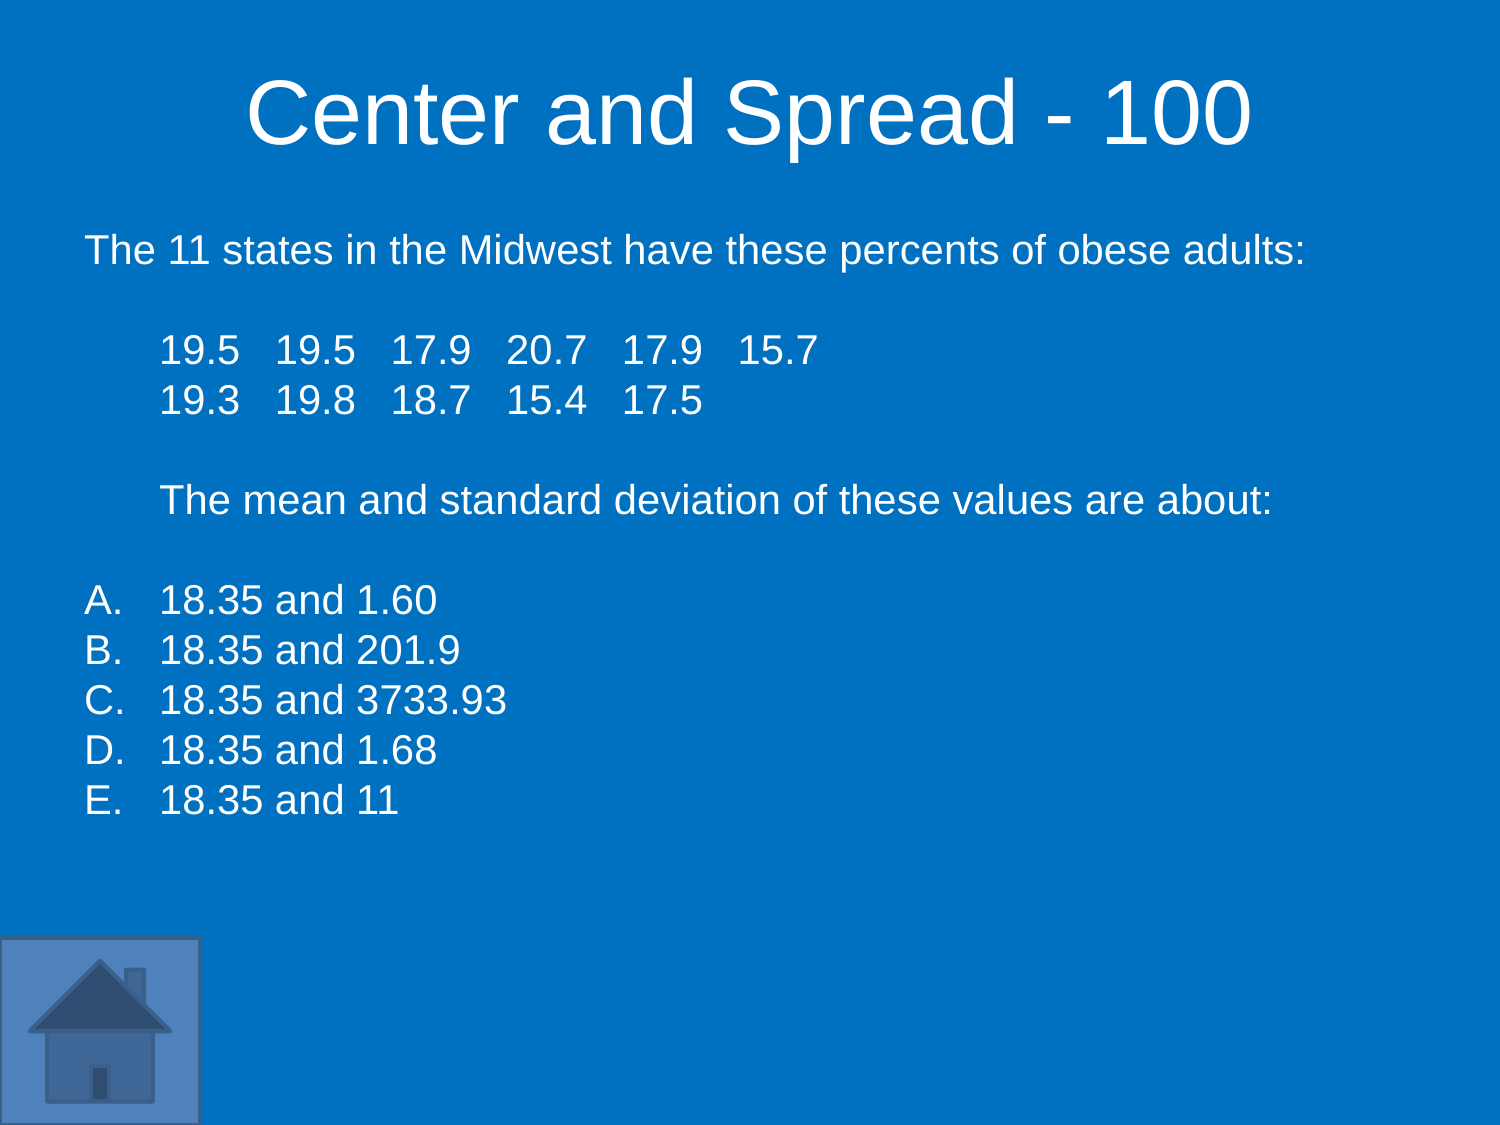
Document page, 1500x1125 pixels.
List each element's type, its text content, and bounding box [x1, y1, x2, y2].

text_box [0, 935, 202, 1125]
text_box The 11 states in the Midwest have these percents of obese adults: 19.5 19.5 17.9 20.7 17.9 15.7 19.3 19.8 18.7 15.4 17.5 The mean and standard deviation of these values are about: 18.35 and 1.60 18.35 and 201.9 18.35 and 3733.93 18.35 and 1.68 18.35 and 11 [69, 215, 1345, 831]
text_box Center and Spread - 100 [74, 45, 1425, 233]
